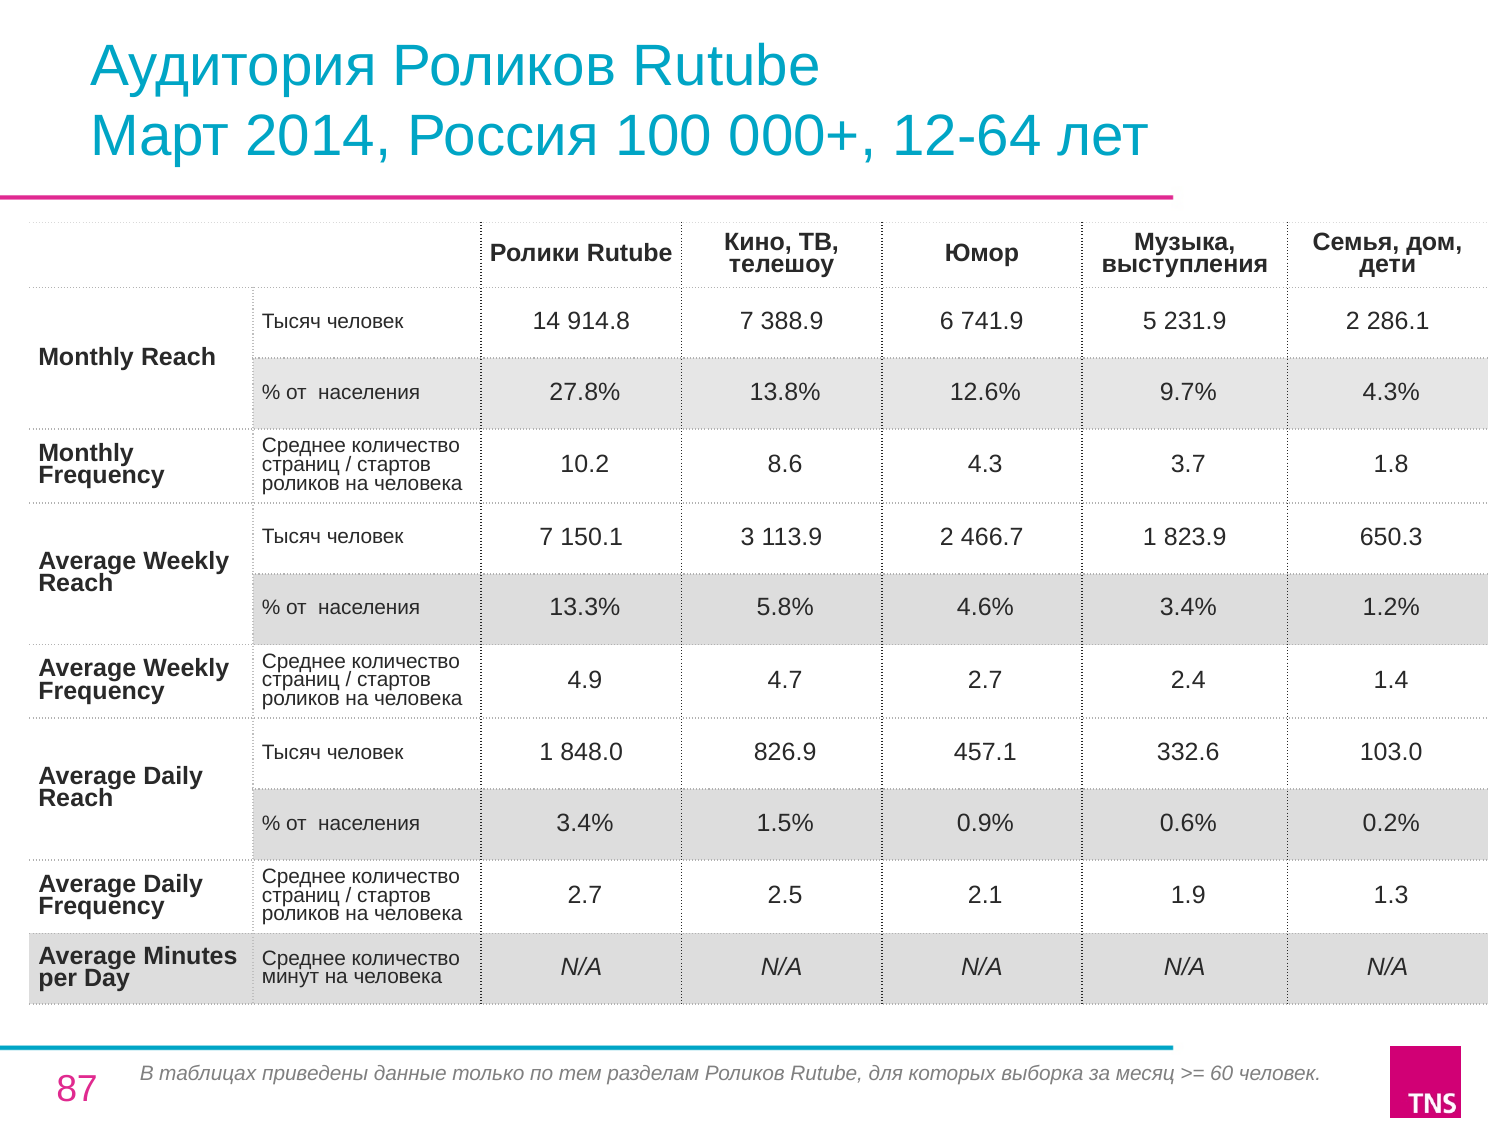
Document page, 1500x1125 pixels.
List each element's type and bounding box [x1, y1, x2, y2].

picture [0, 0, 1500, 1125]
title [74, 8, 1476, 187]
table_cell [29, 287, 1488, 1004]
text_box [124, 1052, 1463, 1092]
table_header [29, 223, 1488, 287]
slide_number [40, 1055, 392, 1125]
